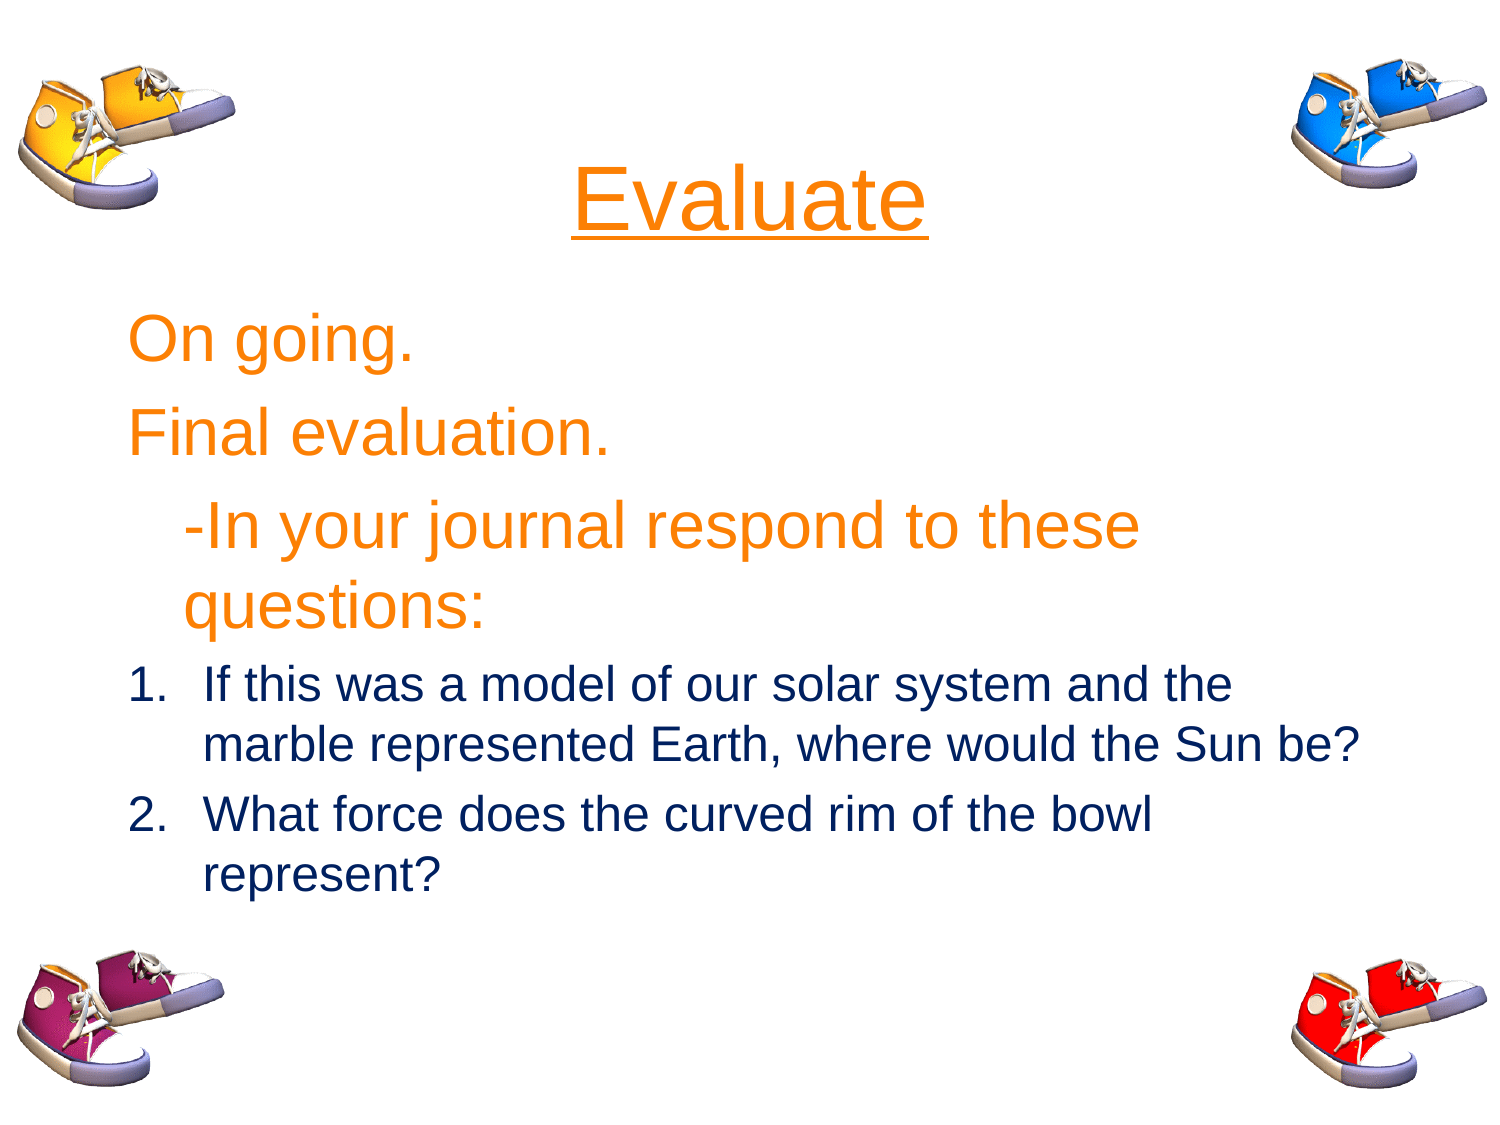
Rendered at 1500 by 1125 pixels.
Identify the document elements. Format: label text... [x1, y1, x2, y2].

title Evaluate [112, 99, 1388, 287]
picture [0, 887, 238, 1125]
picture [1275, 0, 1500, 225]
picture [0, 0, 250, 250]
list On going. Final evaluation. -In your journal respond to these questions: If this was a model of our solar system and the marble represented Earth, where would the Sun be? What force does the curved rim of the bowl represent? [112, 287, 1388, 963]
picture [1275, 899, 1500, 1125]
